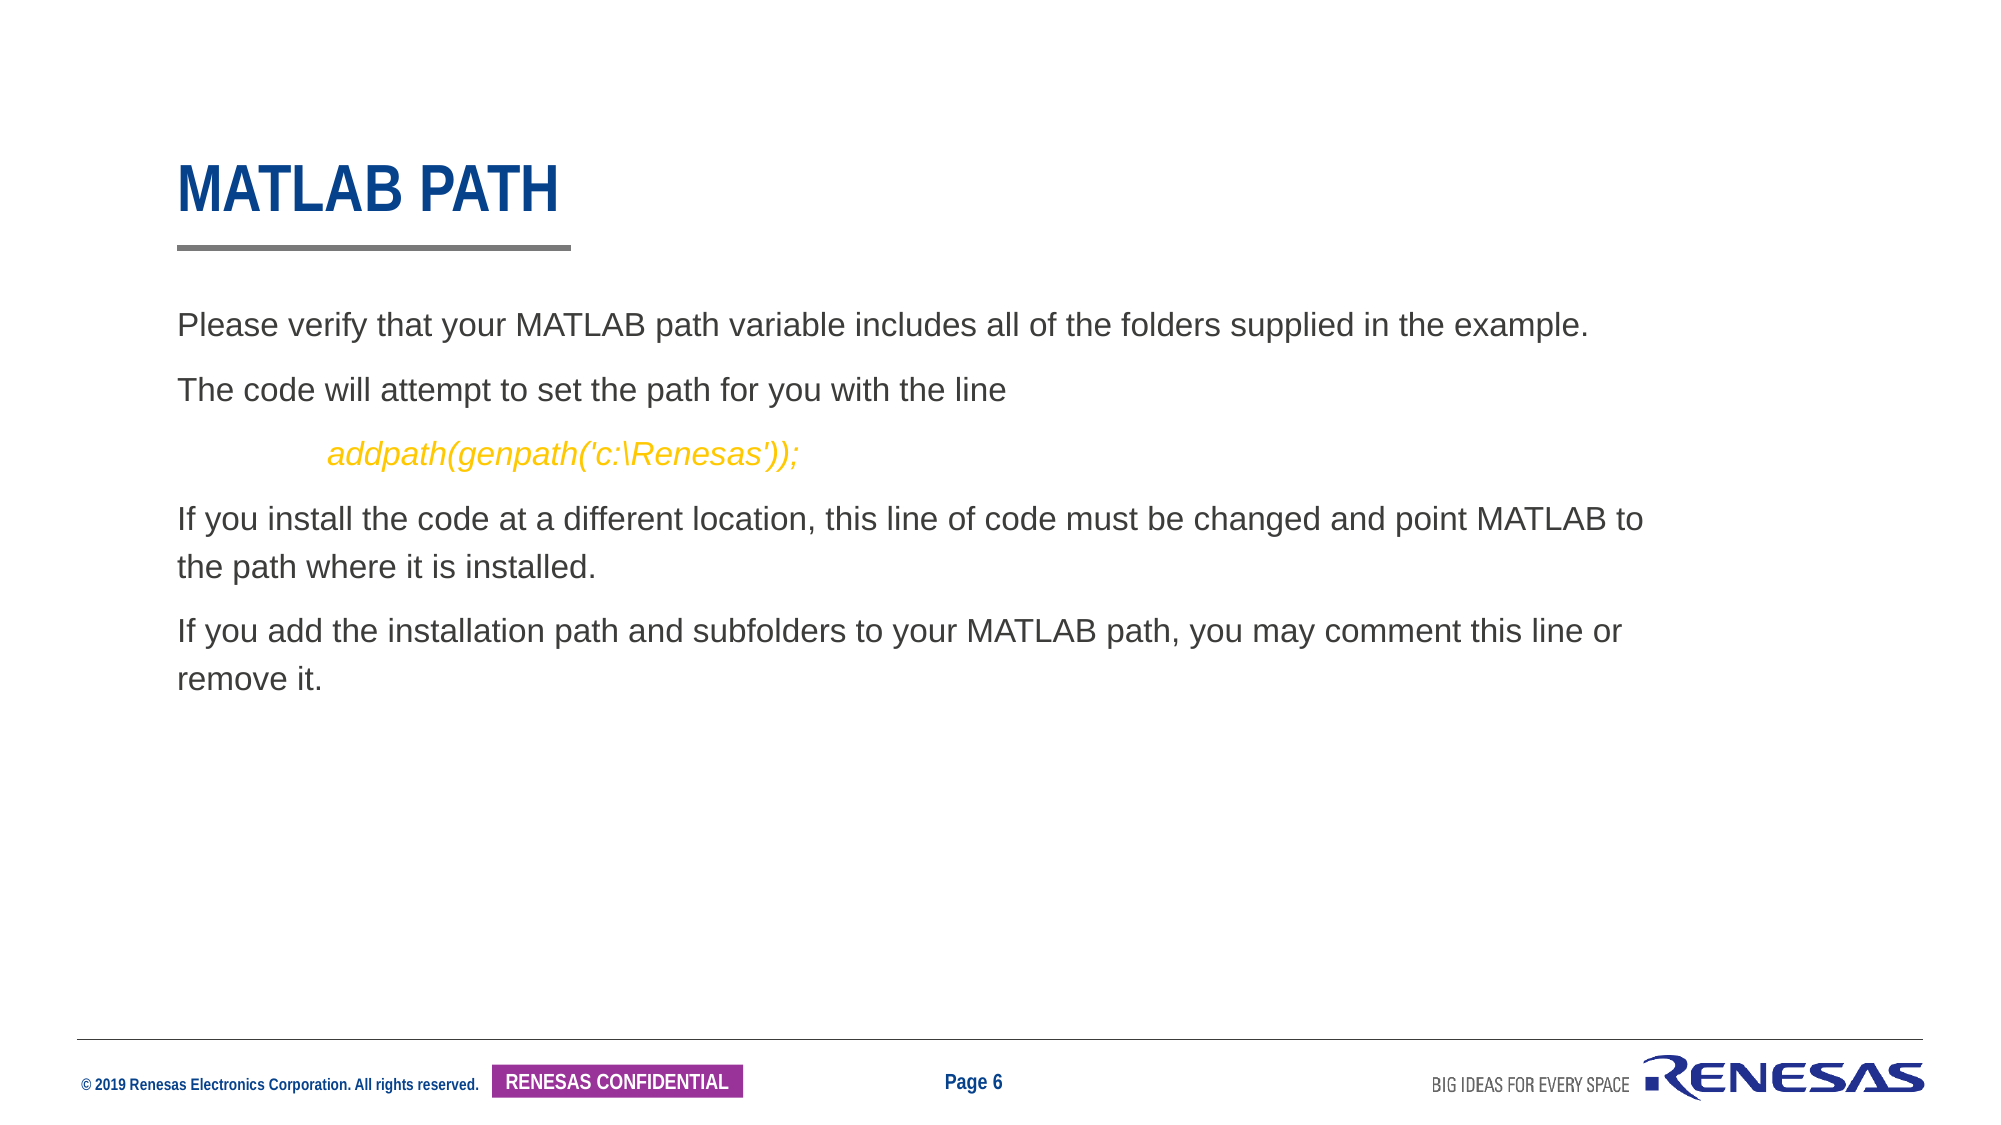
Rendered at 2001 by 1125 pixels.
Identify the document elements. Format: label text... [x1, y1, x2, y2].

list Please verify that your MATLAB path variable includes all of the folders supplied in the example. The code will attempt to set the path for you with the line addpath(genpath('c:\Renesas')); If you install the code at a different location, this line of code must be changed and point MATLAB to the path where it is installed. If you add the installation path and subfolders to your MATLAB path, you may comment this line or remove it. [177, 295, 1654, 763]
title MATLAB PATH [177, 151, 1654, 227]
picture [1425, 1049, 1933, 1106]
slide_number Page 6 [944, 1067, 1056, 1095]
